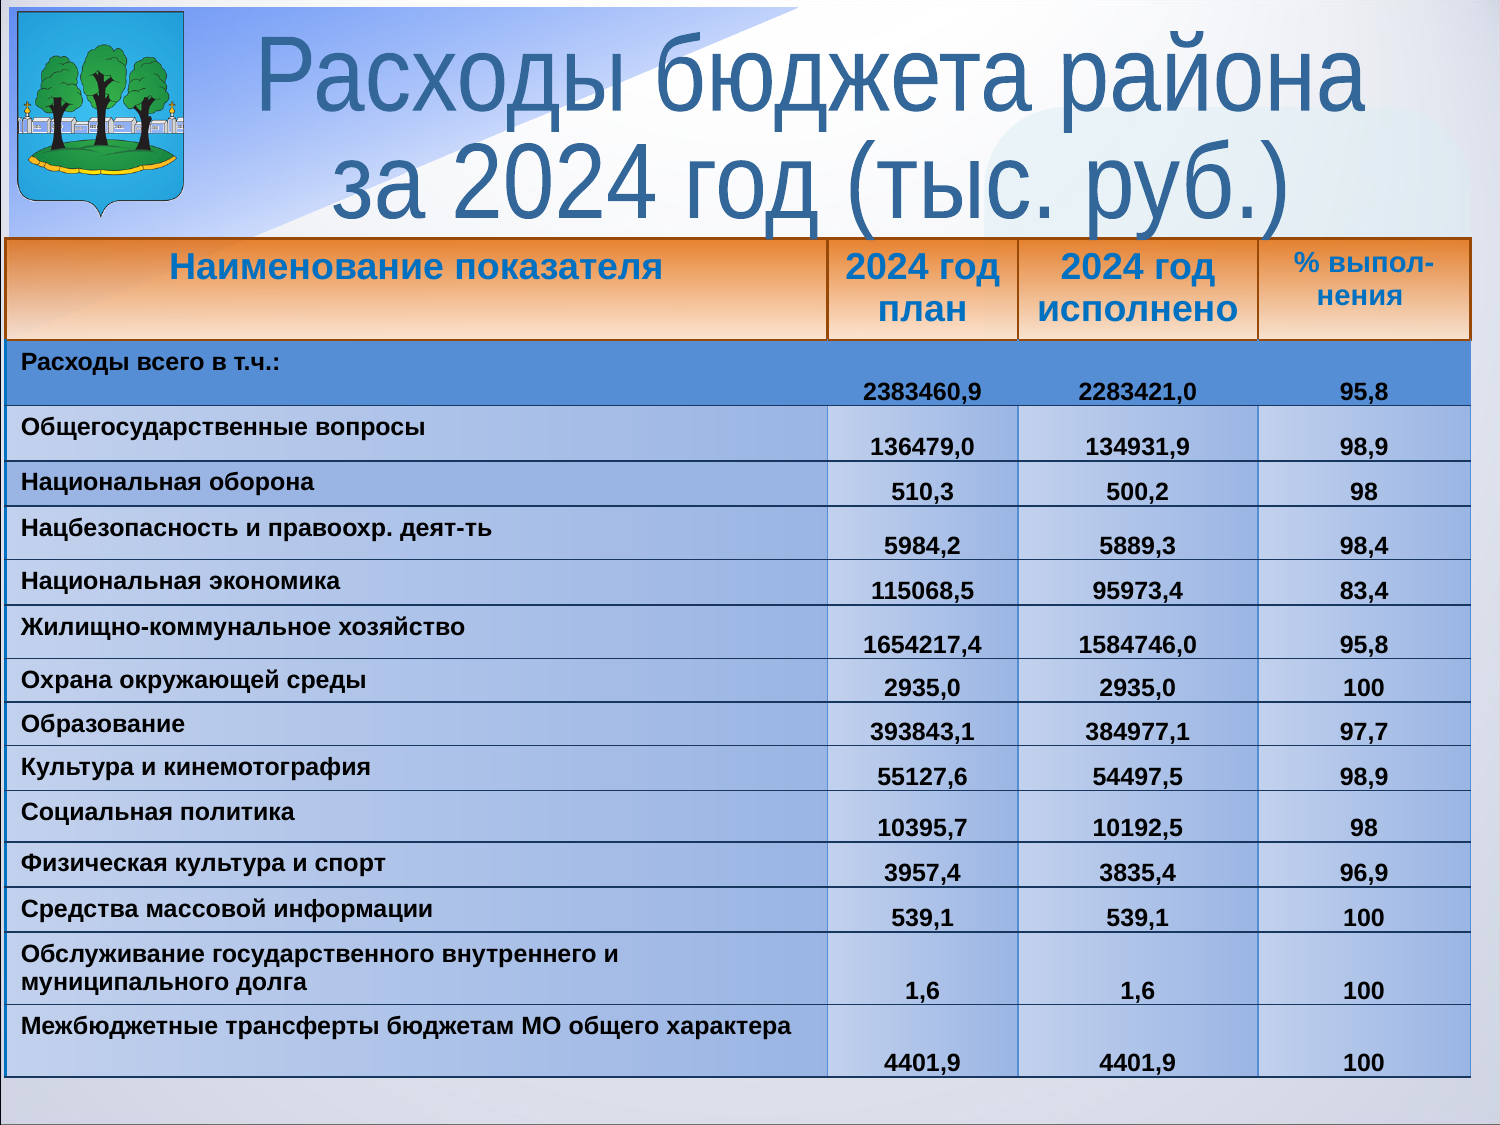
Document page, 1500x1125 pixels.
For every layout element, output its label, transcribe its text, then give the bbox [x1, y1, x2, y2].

table_cell 98,9 [1259, 406, 1470, 460]
table_cell 1,6 [1019, 933, 1257, 1004]
table_cell 2283421,0 [1019, 341, 1257, 405]
table_header 2024 год исполнено [1019, 240, 1257, 339]
table_cell Национальная экономика [7, 560, 827, 604]
table_cell Обслуживание государственного внутреннего и муниципального долга [7, 933, 827, 1004]
table_cell 100 [1259, 888, 1470, 931]
table_cell 83,4 [1259, 560, 1470, 604]
table_cell Физическая культура и спорт [7, 843, 827, 886]
table_cell 95,8 [1259, 341, 1470, 405]
table_cell 55127,6 [828, 746, 1017, 790]
table_cell 5889,3 [1019, 507, 1257, 559]
table_cell Общегосударственные вопросы [7, 406, 827, 460]
table_header % выпол-нения [1259, 240, 1469, 339]
table_cell 510,3 [828, 462, 1017, 505]
text_box [6, 5, 800, 237]
table_cell Социальная политика [7, 791, 827, 841]
table_cell 54497,5 [1019, 746, 1257, 790]
table_cell 95,8 [1259, 606, 1470, 658]
table_cell Культура и кинемотография [7, 746, 827, 790]
table_cell 96,9 [1259, 843, 1470, 886]
picture [0, 0, 1500, 1125]
table_cell Нацбезопасность и правоохр. деят-ть [7, 507, 827, 559]
table_cell 384977,1 [1019, 703, 1257, 745]
table_cell 100 [1259, 1005, 1470, 1076]
table_cell 136479,0 [828, 406, 1017, 460]
table_cell Расходы всего в т.ч.: [7, 341, 827, 405]
table_cell Образование [7, 703, 827, 745]
table_cell 4401,9 [828, 1005, 1017, 1076]
table_cell 2935,0 [1019, 659, 1257, 701]
table_cell 115068,5 [828, 560, 1017, 604]
table_cell 4401,9 [1019, 1005, 1257, 1076]
table_cell 98 [1259, 791, 1470, 841]
table_cell 98,4 [1259, 507, 1470, 559]
table_cell 1584746,0 [1019, 606, 1257, 658]
table_cell Средства массовой информации [7, 888, 827, 931]
table_header Наименование показателя [7, 240, 826, 339]
table_cell 5984,2 [828, 507, 1017, 559]
table_cell 3835,4 [1019, 843, 1257, 886]
table_cell 3957,4 [828, 843, 1017, 886]
table_cell 134931,9 [1019, 406, 1257, 460]
table_cell Межбюджетные трансферты бюджетам МО общего характера [7, 1005, 827, 1076]
table_header 2024 год план [829, 240, 1017, 339]
table_cell 98,9 [1259, 746, 1470, 790]
table_cell Охрана окружающей среды [7, 659, 827, 701]
table_cell 10395,7 [828, 791, 1017, 841]
table_cell 1,6 [828, 933, 1017, 1004]
table_cell Жилищно-коммунальное хозяйство [7, 606, 827, 658]
text_box [982, 105, 1473, 391]
table_cell 98 [1259, 462, 1470, 505]
table_cell 95973,4 [1019, 560, 1257, 604]
table_cell Национальная оборона [7, 462, 827, 505]
table_cell 393843,1 [828, 703, 1017, 745]
table_cell 500,2 [1019, 462, 1257, 505]
table_cell 1654217,4 [828, 606, 1017, 658]
table_cell 539,1 [1019, 888, 1257, 931]
table_cell 539,1 [828, 888, 1017, 931]
table_cell 100 [1259, 933, 1470, 1004]
table_cell 97,7 [1259, 703, 1470, 745]
table_cell 2935,0 [828, 659, 1017, 701]
table_cell 100 [1259, 659, 1470, 701]
table_cell 10192,5 [1019, 791, 1257, 841]
table_cell 2383460,9 [828, 341, 1017, 405]
